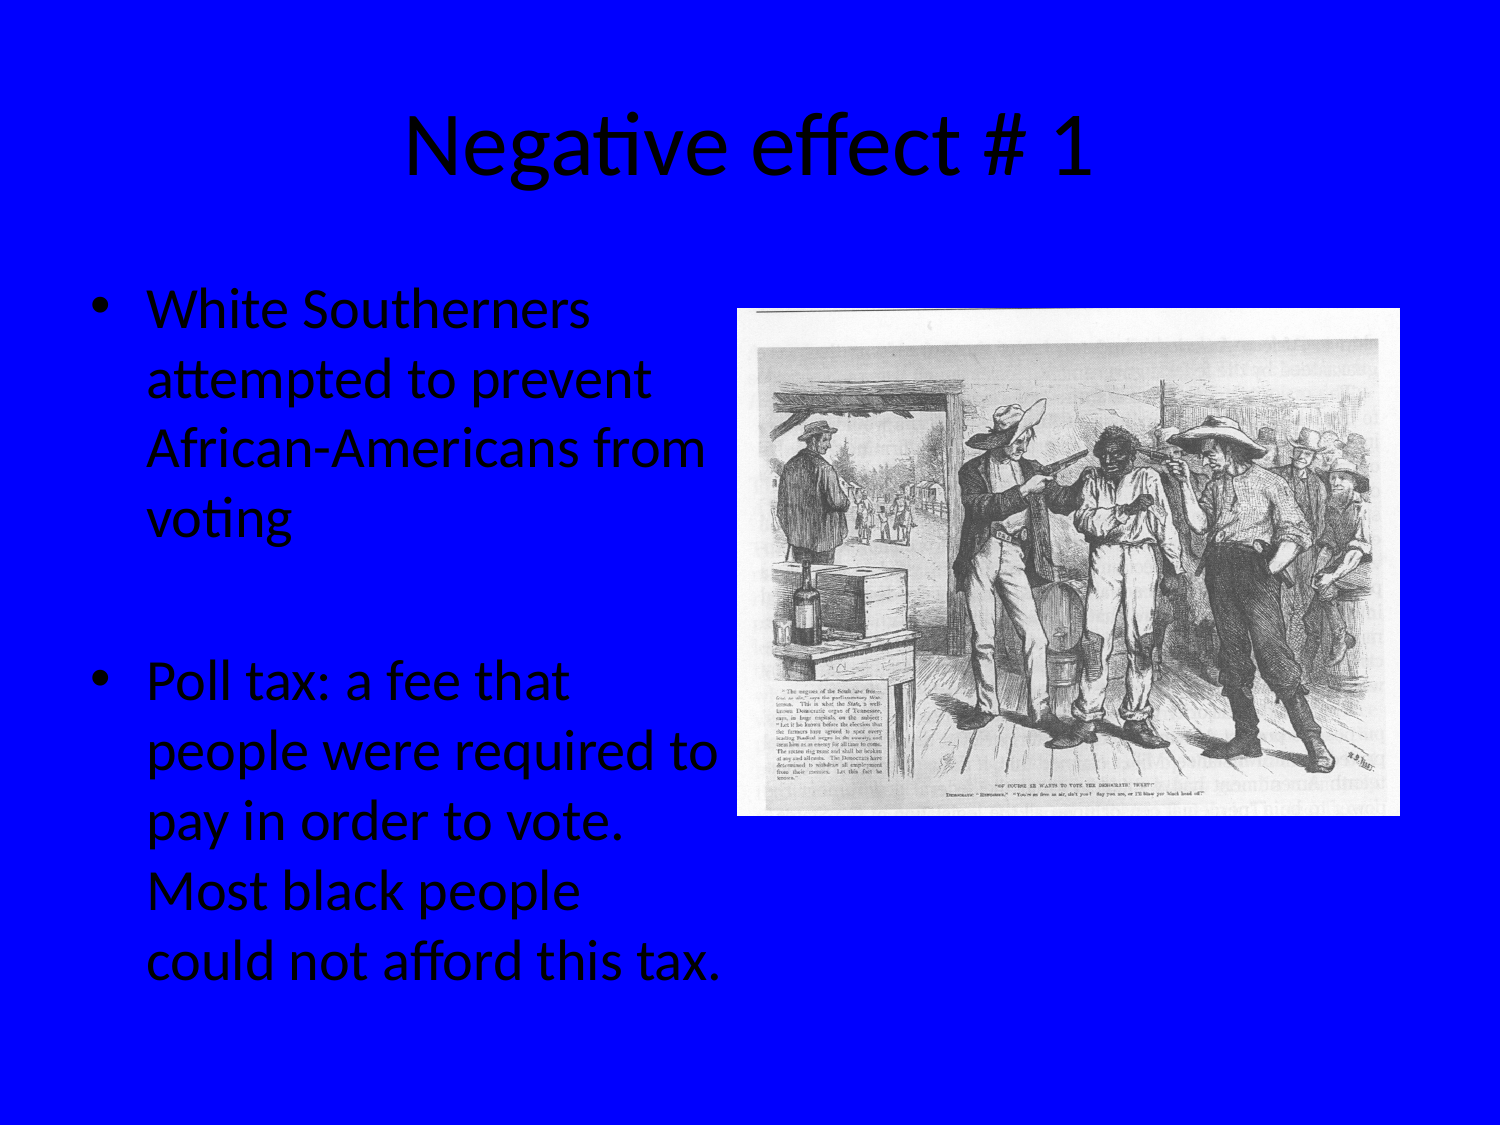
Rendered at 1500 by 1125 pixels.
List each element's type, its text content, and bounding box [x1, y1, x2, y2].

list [737, 190, 1401, 934]
list White Southerners attempted to prevent African-Americans from voting Poll tax: a fee that people were required to pay in order to vote. Most black people could not afford this tax. [75, 262, 738, 1005]
title Negative effect # 1 [75, 45, 1425, 233]
